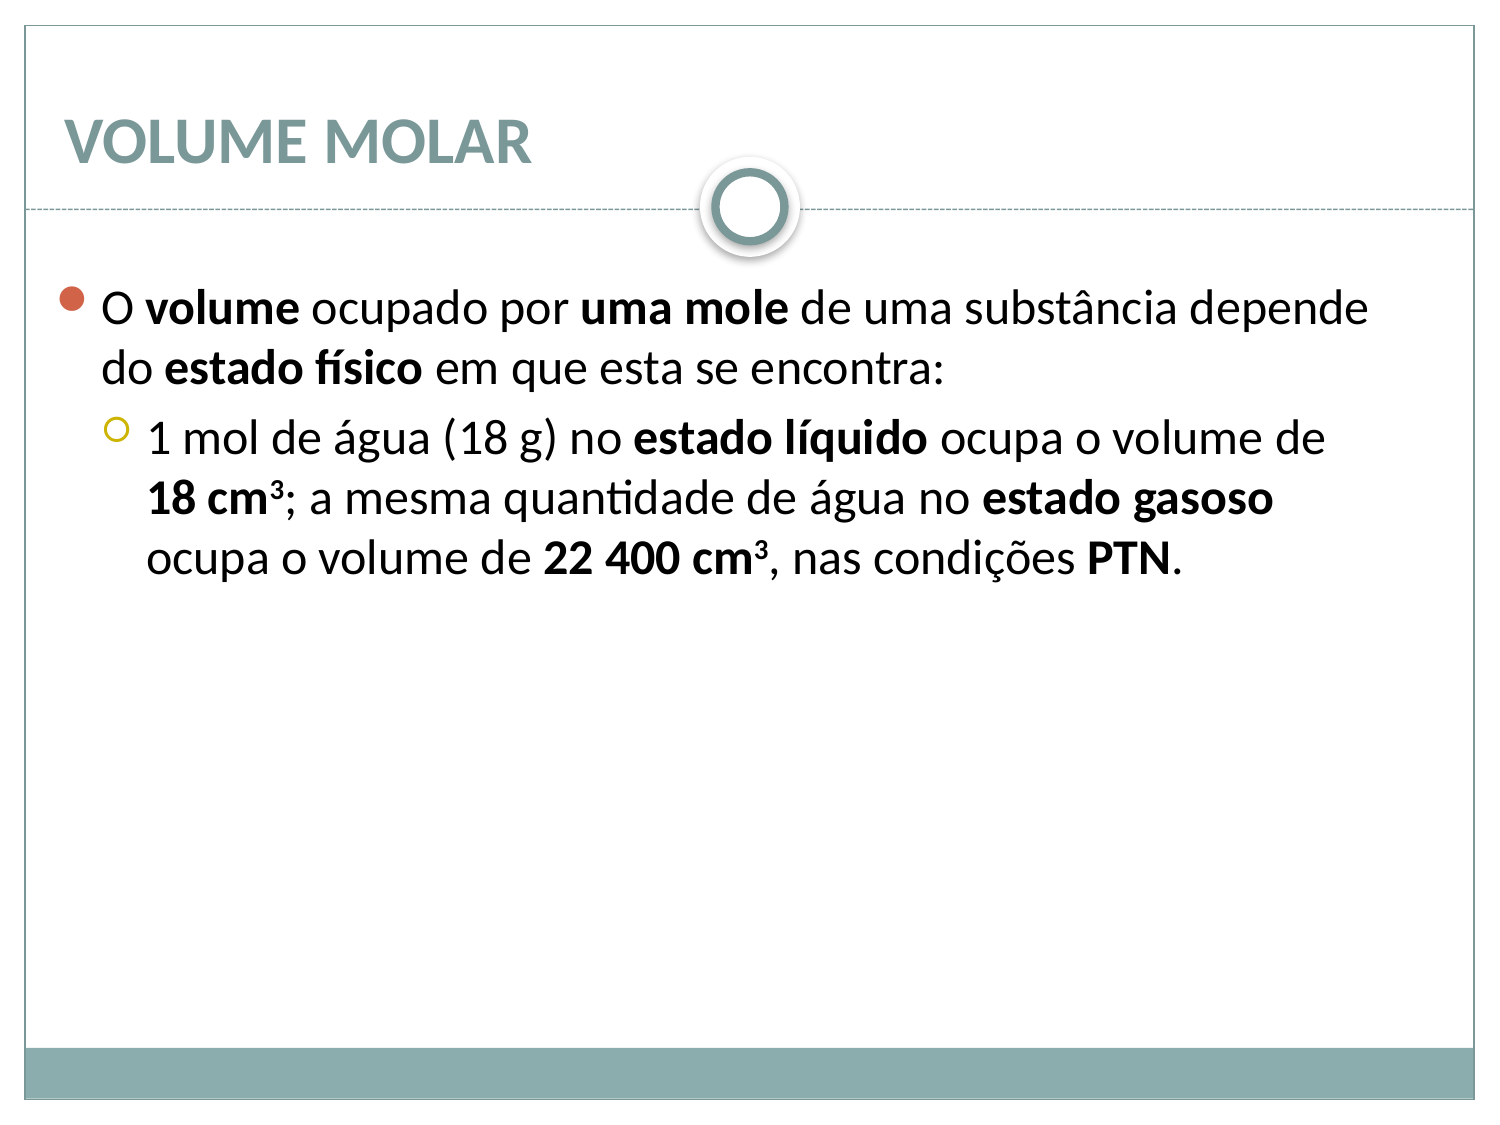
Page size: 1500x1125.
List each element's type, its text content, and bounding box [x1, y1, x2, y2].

text_box O volume ocupado por uma mole de uma substância depende do estado físico em que esta se encontra: 1 mol de água (18 g) no estado líquido ocupa o volume de 18 cm3; a mesma quantidade de água no estado gasoso ocupa o volume de 22 400 cm3, nas condições PTN. [41, 267, 1471, 1012]
title VOLUME MOLAR [49, 60, 1450, 185]
